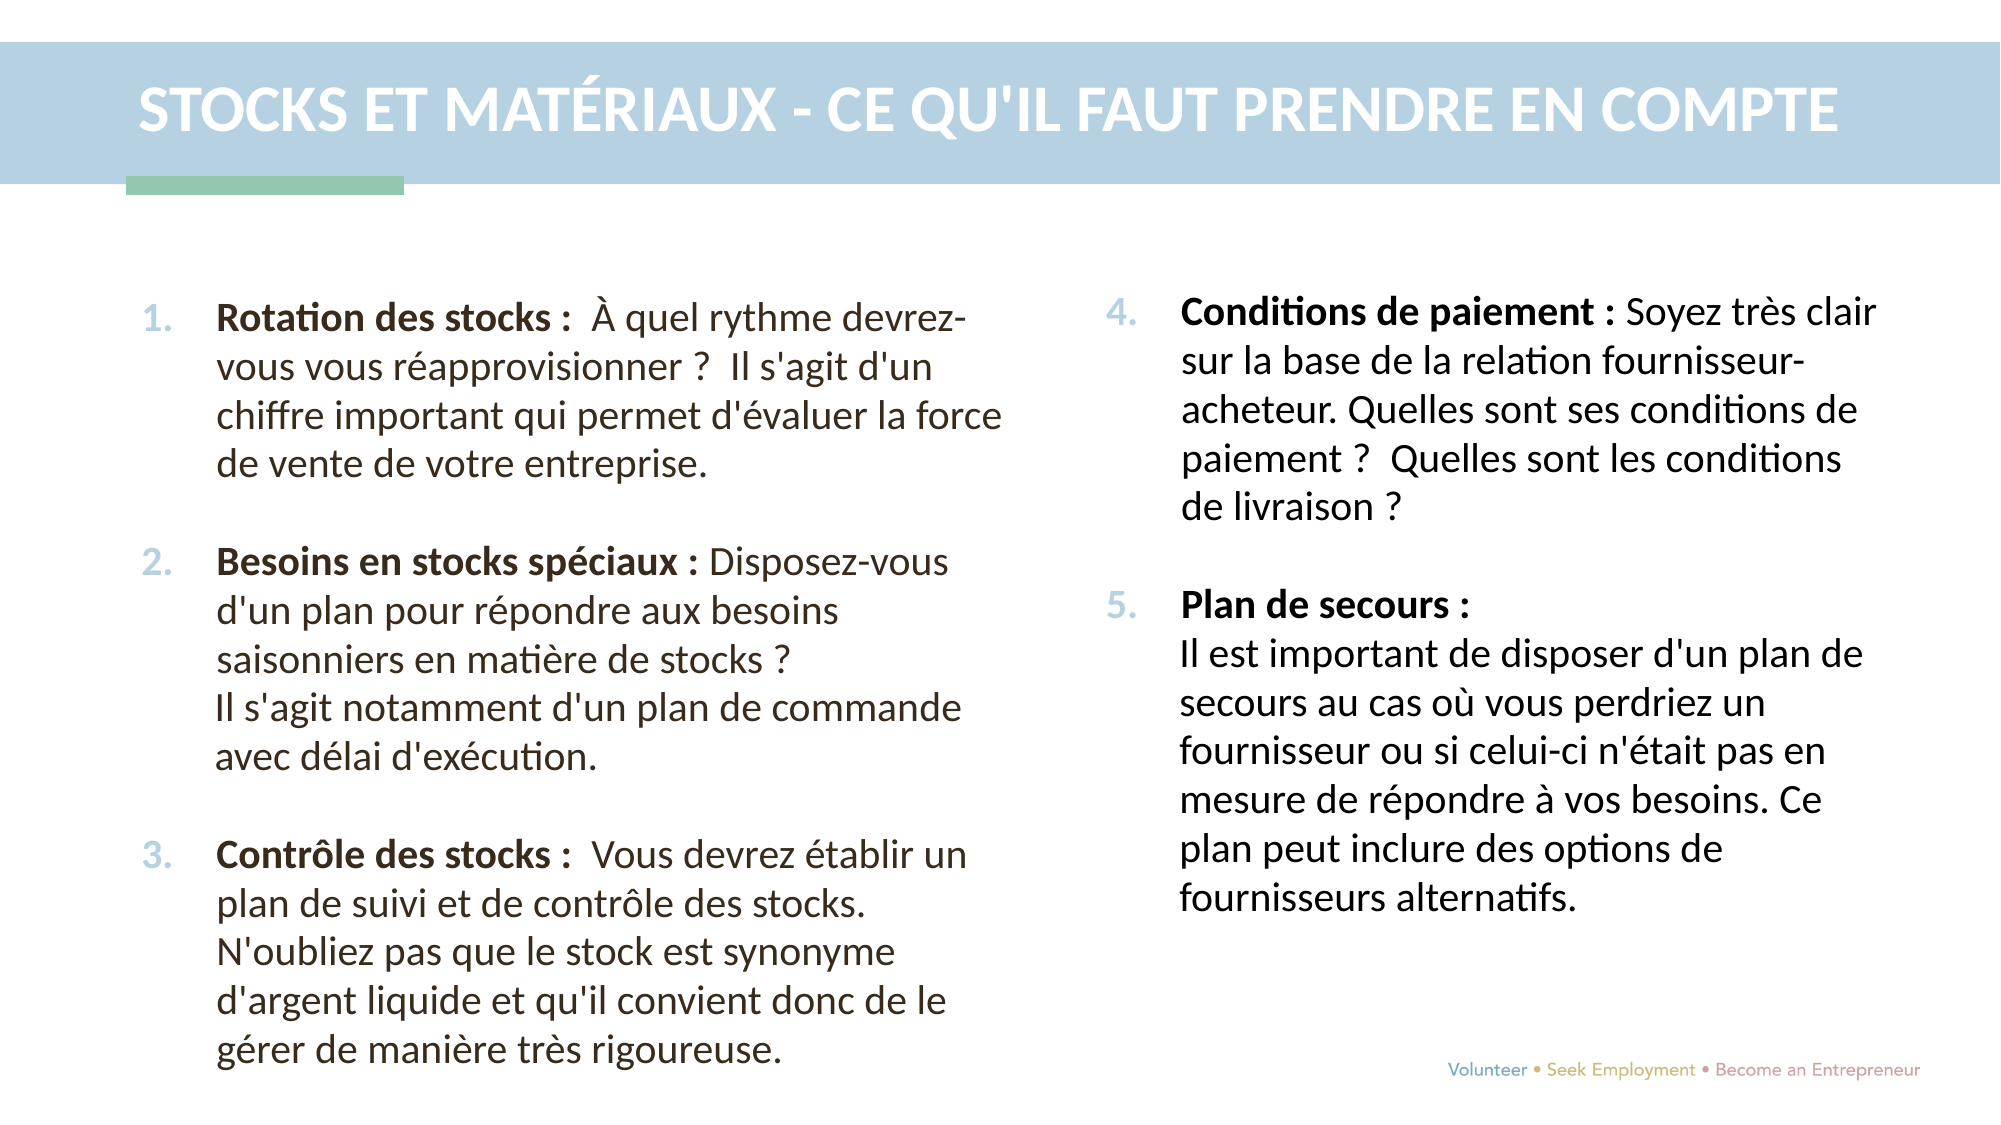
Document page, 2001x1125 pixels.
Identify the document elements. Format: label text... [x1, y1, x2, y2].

text_box Rotation des stocks : À quel rythme devrez-vous vous réapprovisionner ? Il s'agit d'un chiffre important qui permet d'évaluer la force de vente de votre entreprise. Besoins en stocks spéciaux : Disposez-vous d'un plan pour répondre aux besoins saisonniers en matière de stocks ? Il s'agit notamment d'un plan de commande avec délai d'exécution. Contrôle des stocks : Vous devrez établir un plan de suivi et de contrôle des stocks. N'oubliez pas que le stock est synonyme d'argent liquide et qu'il convient donc de le gérer de manière très rigoureuse. [126, 283, 1042, 934]
text_box Conditions de paiement : Soyez très clair sur la base de la relation fournisseur-acheteur. Quelles sont ses conditions de paiement ? Quelles sont les conditions de livraison ? Plan de secours : Il est important de disposer d'un plan de secours au cas où vous perdriez un fournisseur ou si celui-ci n'était pas en mesure de répondre à vos besoins. Ce plan peut inclure des options de fournisseurs alternatifs. [1091, 277, 1906, 928]
list STOCKS ET MATÉRIAUX - CE QU'IL FAUT PRENDRE EN COMPTE [123, 51, 1913, 170]
picture [1418, 1046, 1971, 1103]
